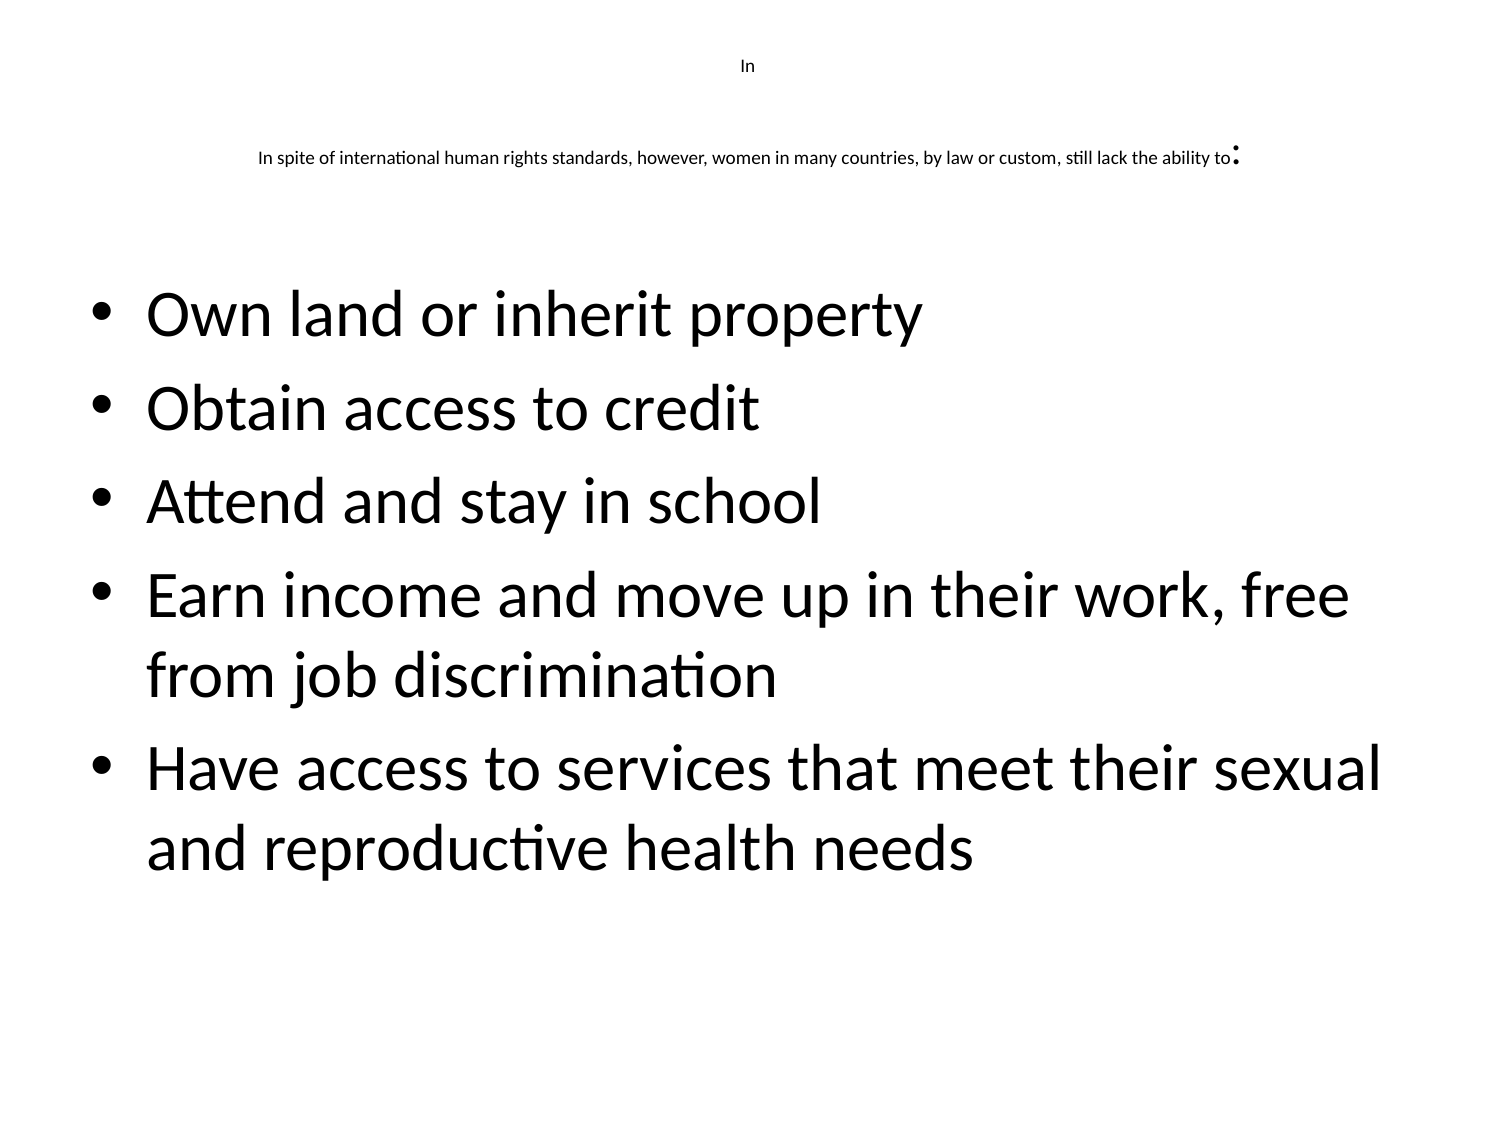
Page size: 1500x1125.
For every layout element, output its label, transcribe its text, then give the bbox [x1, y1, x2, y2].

title In In spite of international human rights standards, however, women in many countries, by law or custom, still lack the ability to: [75, 45, 1425, 233]
list Own land or inherit property Obtain access to credit Attend and stay in school Earn income and move up in their work, free from job discrimination Have access to services that meet their sexual and reproductive health needs [75, 262, 1425, 1005]
